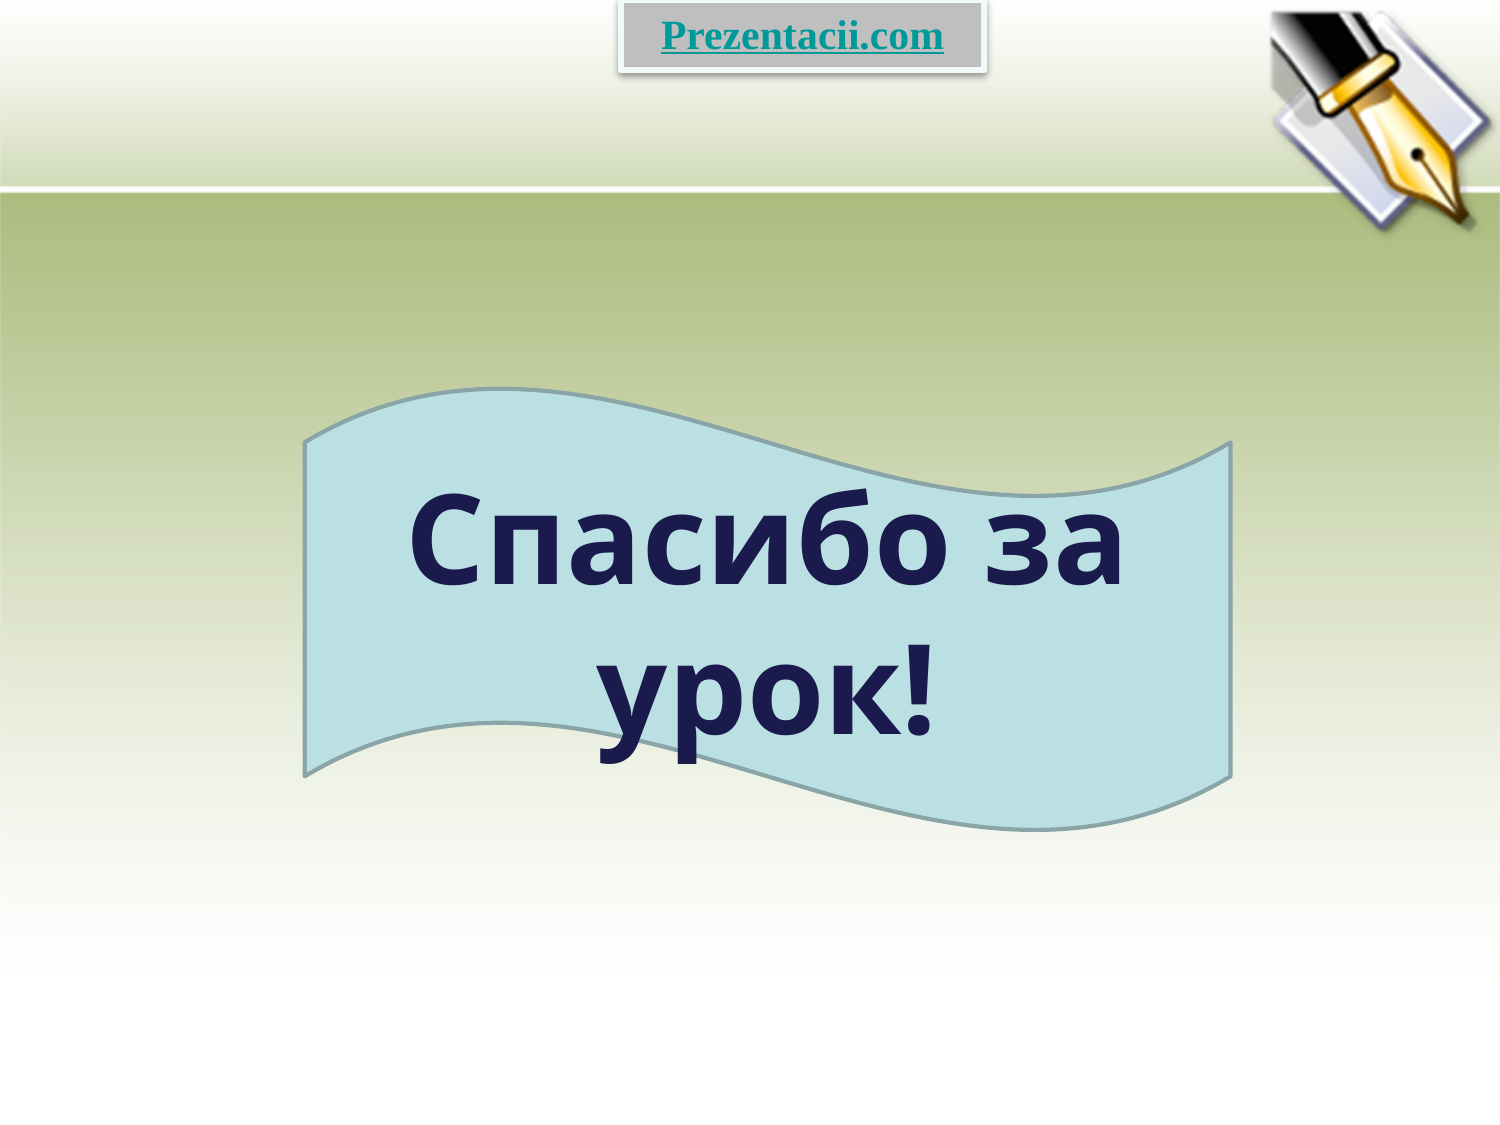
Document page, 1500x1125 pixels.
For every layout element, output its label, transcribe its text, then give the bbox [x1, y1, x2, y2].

picture [0, 0, 1500, 1125]
text_box Prezentacii.com [618, 0, 987, 73]
text_box Спасибо за урок! [302, 386, 1233, 832]
